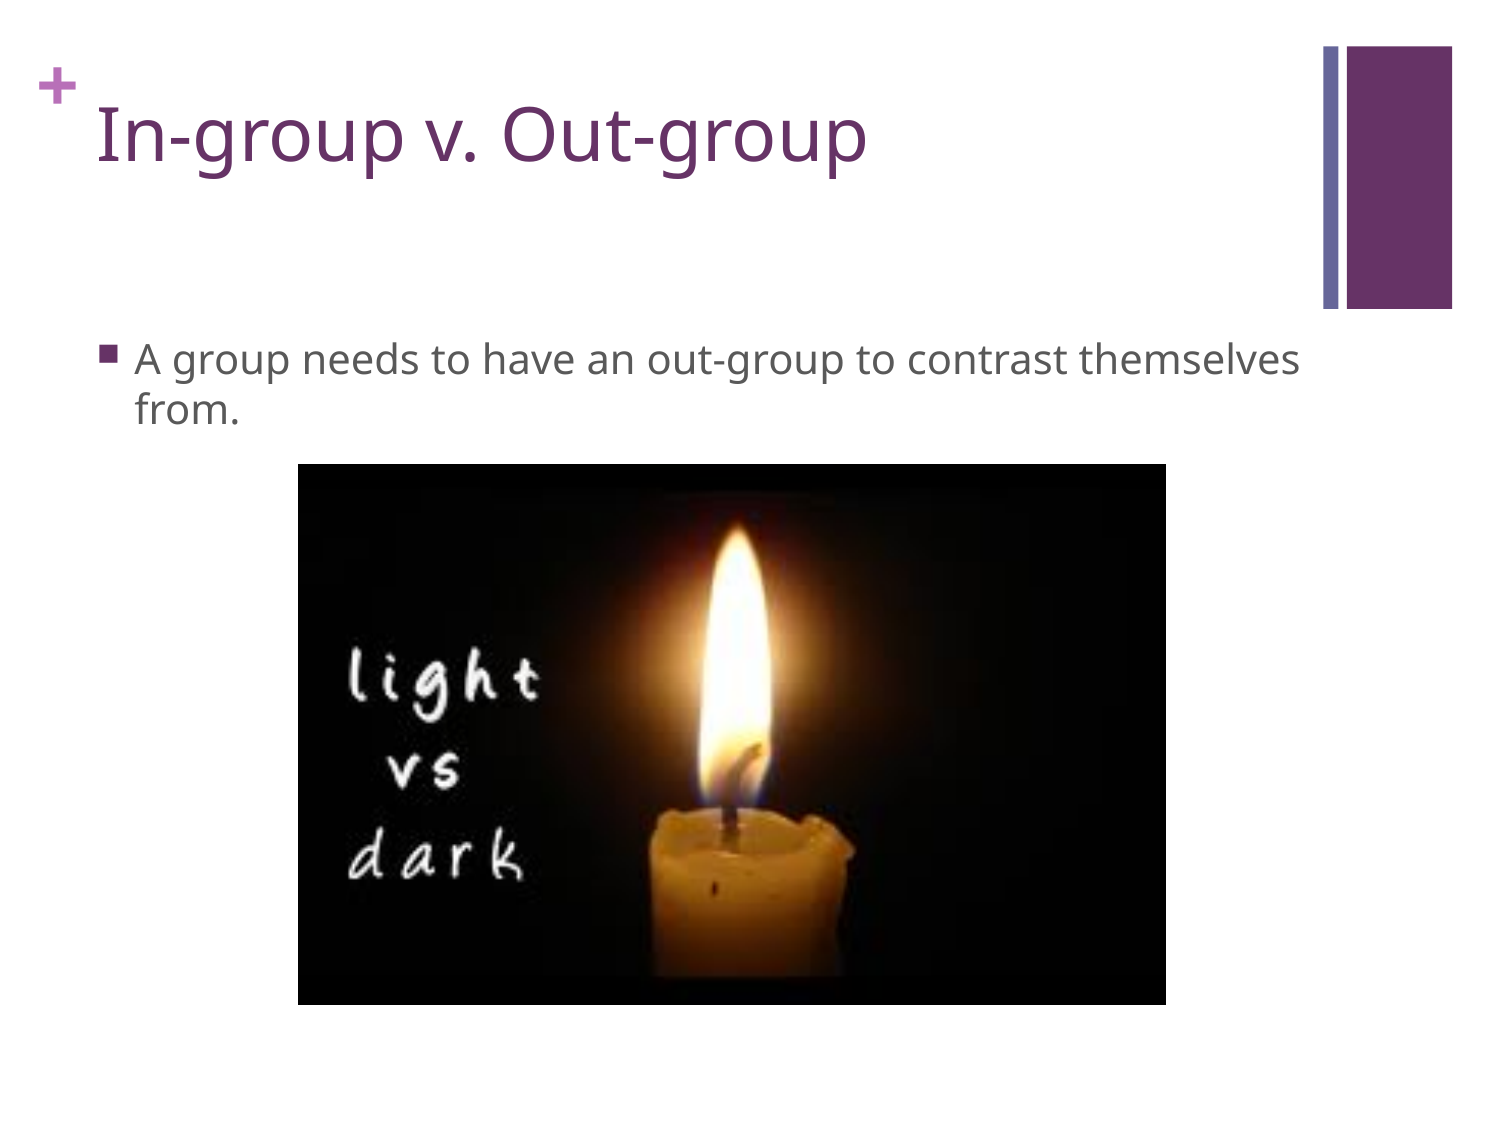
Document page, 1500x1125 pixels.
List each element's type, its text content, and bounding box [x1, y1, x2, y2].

title In-group v. Out-group [81, 79, 1322, 263]
list A group needs to have an out-group to contrast themselves from. [81, 324, 1322, 1005]
picture [297, 463, 1167, 1006]
